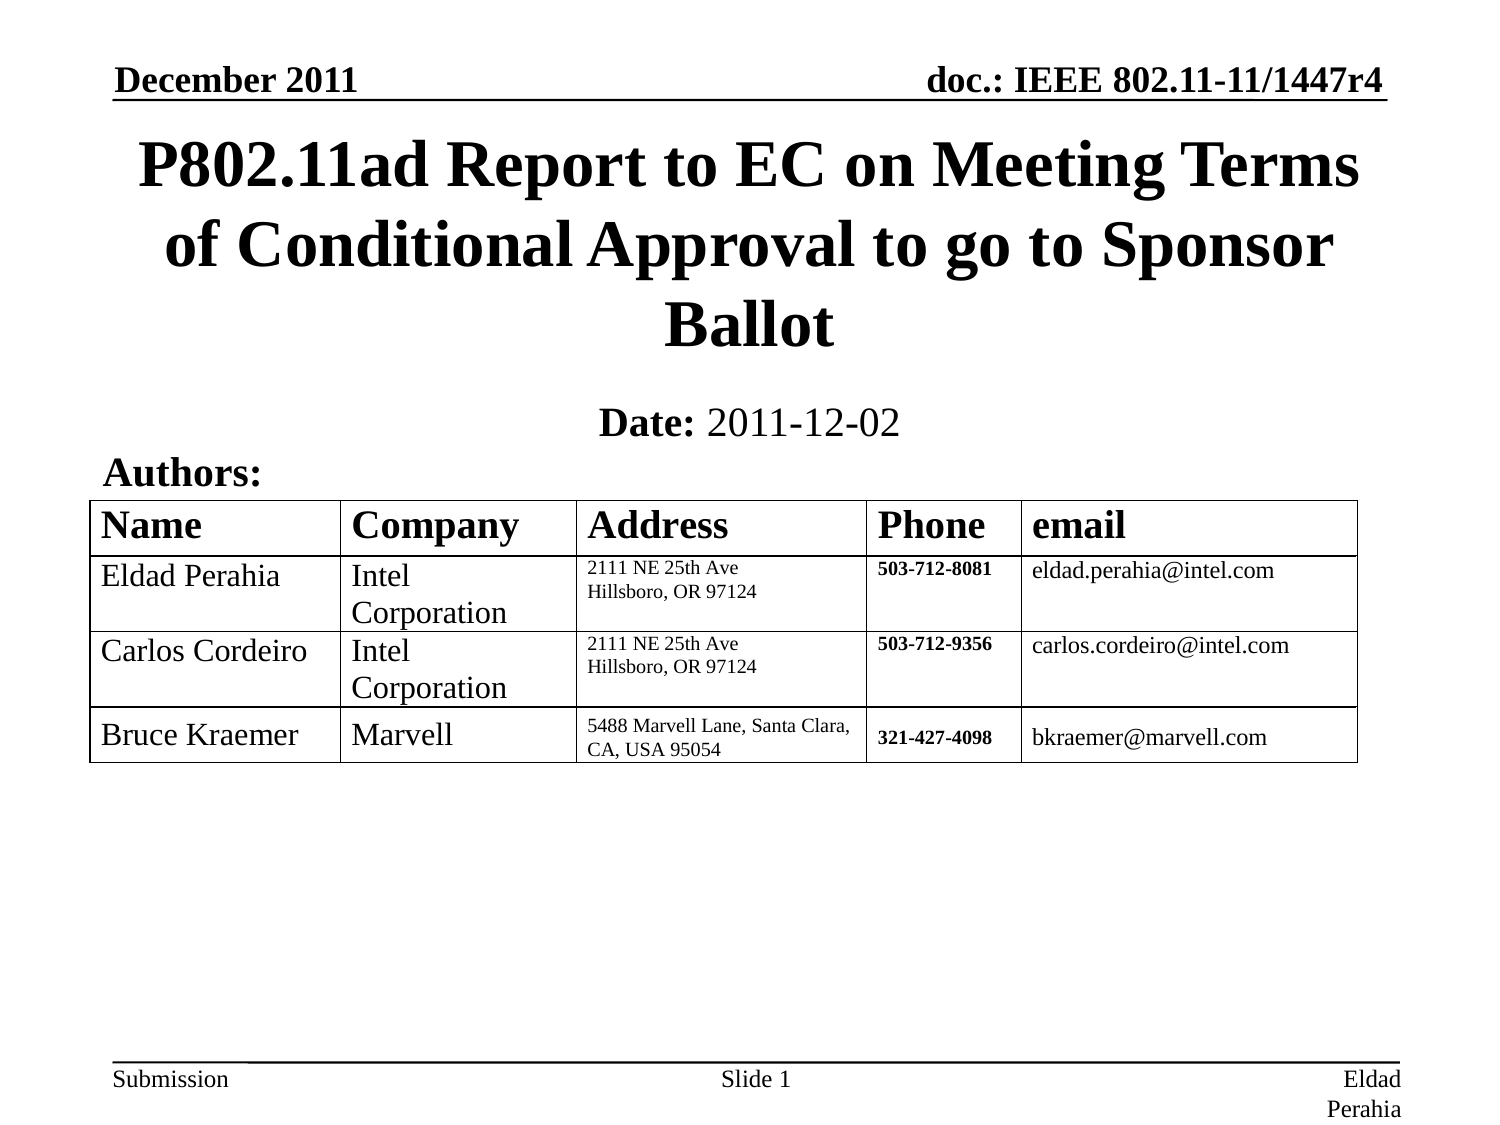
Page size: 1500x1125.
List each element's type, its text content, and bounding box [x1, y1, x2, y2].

text_box Date: 2011-12-02 [112, 387, 1388, 450]
slide_number Slide 1 [712, 1061, 800, 1093]
text_box P802.11ad Report to EC on Meeting Terms of Conditional Approval to go to Sponsor Ballot [112, 112, 1388, 288]
text_box Authors: [87, 437, 325, 498]
footer Eldad Perahia, Intel Corporation [1324, 1061, 1402, 1093]
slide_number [114, 54, 362, 101]
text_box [74, 499, 1385, 907]
